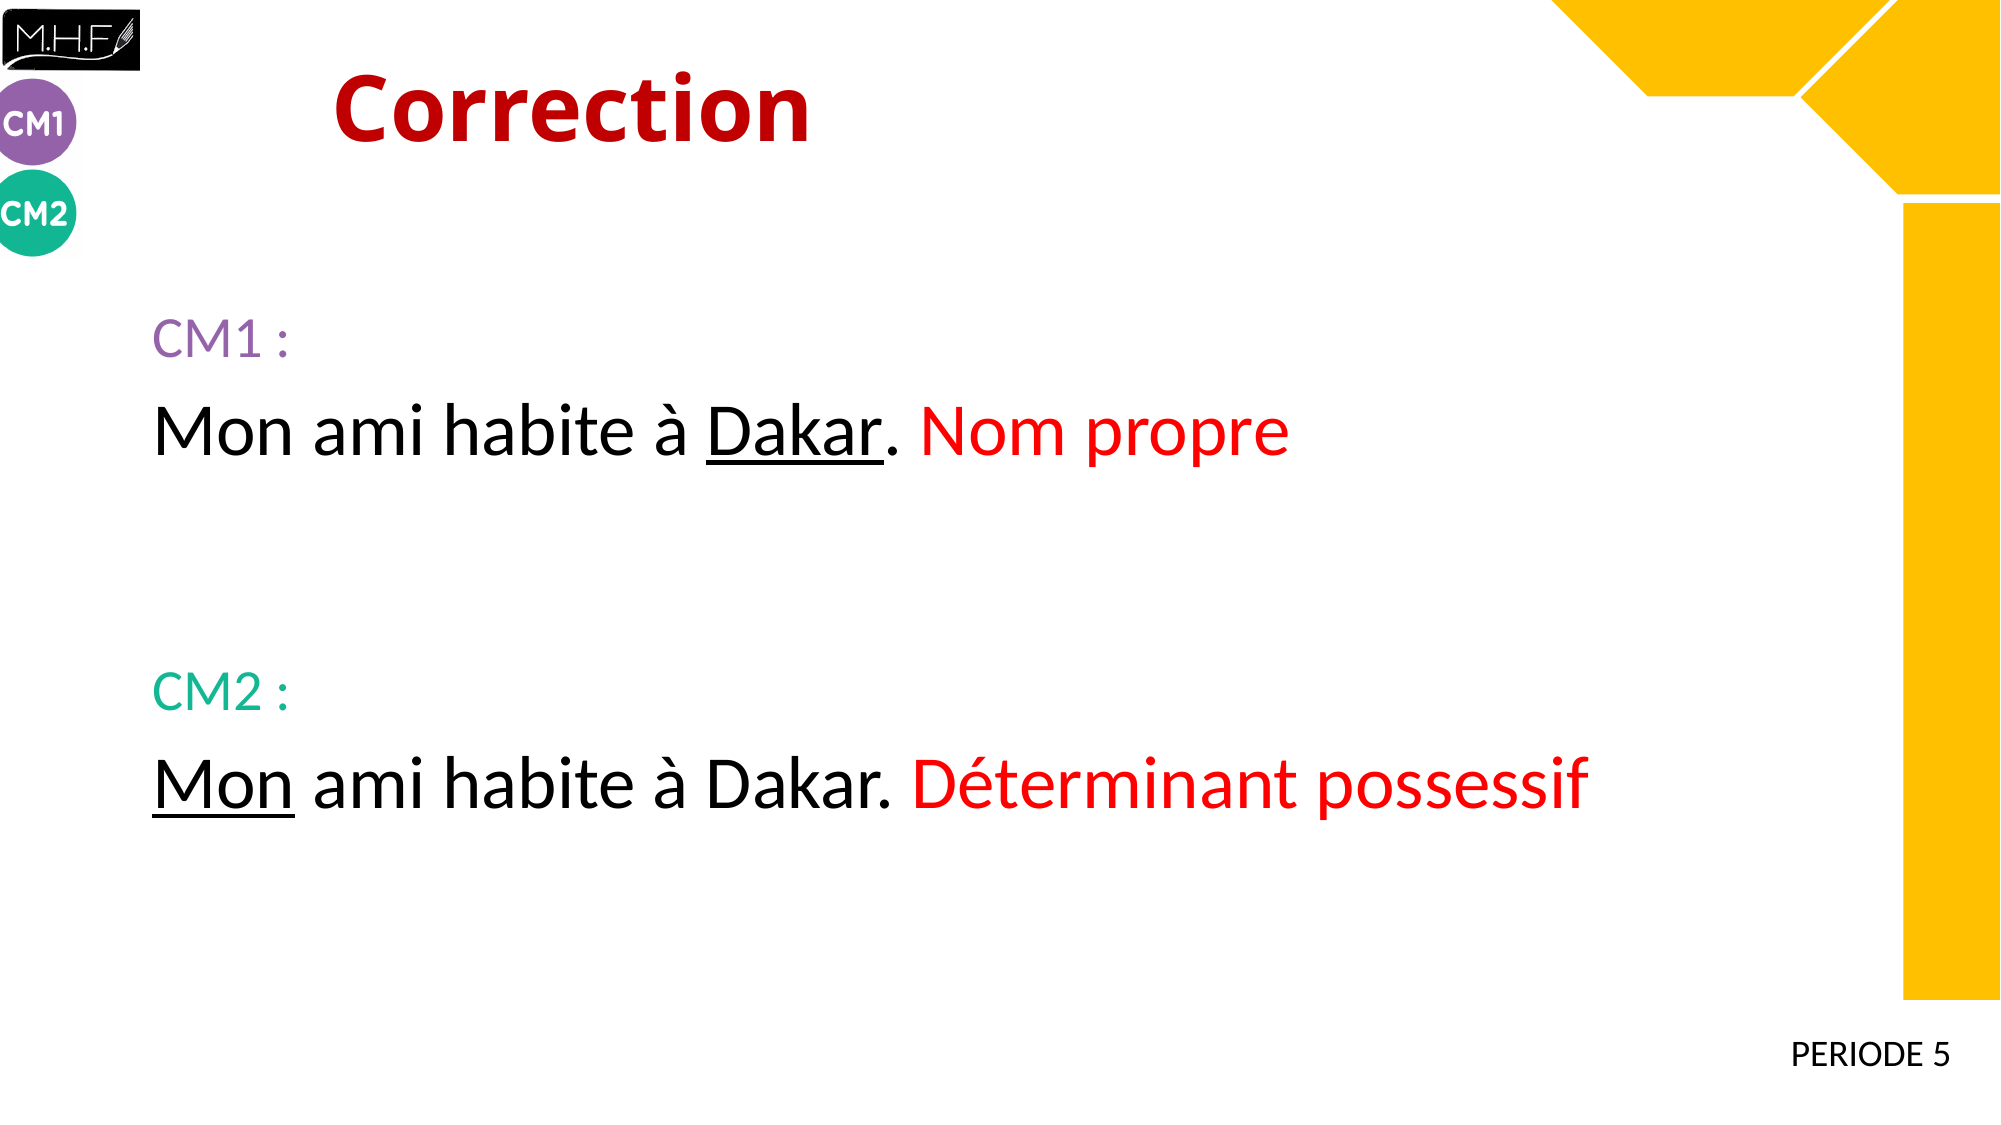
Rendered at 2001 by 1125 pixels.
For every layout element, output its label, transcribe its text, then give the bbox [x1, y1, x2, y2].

picture [0, 7, 140, 259]
title Correction [316, 3, 1863, 221]
text_box [1799, 0, 2000, 196]
list CM1 : Mon ami habite à Dakar. Nom propre CM2 : Mon ami habite à Dakar. Déterminant possessif [137, 299, 1863, 1014]
text_box [1549, 0, 1892, 98]
text_box PERIODE 5 [1362, 1021, 1967, 1125]
text_box [1902, 202, 2000, 1001]
